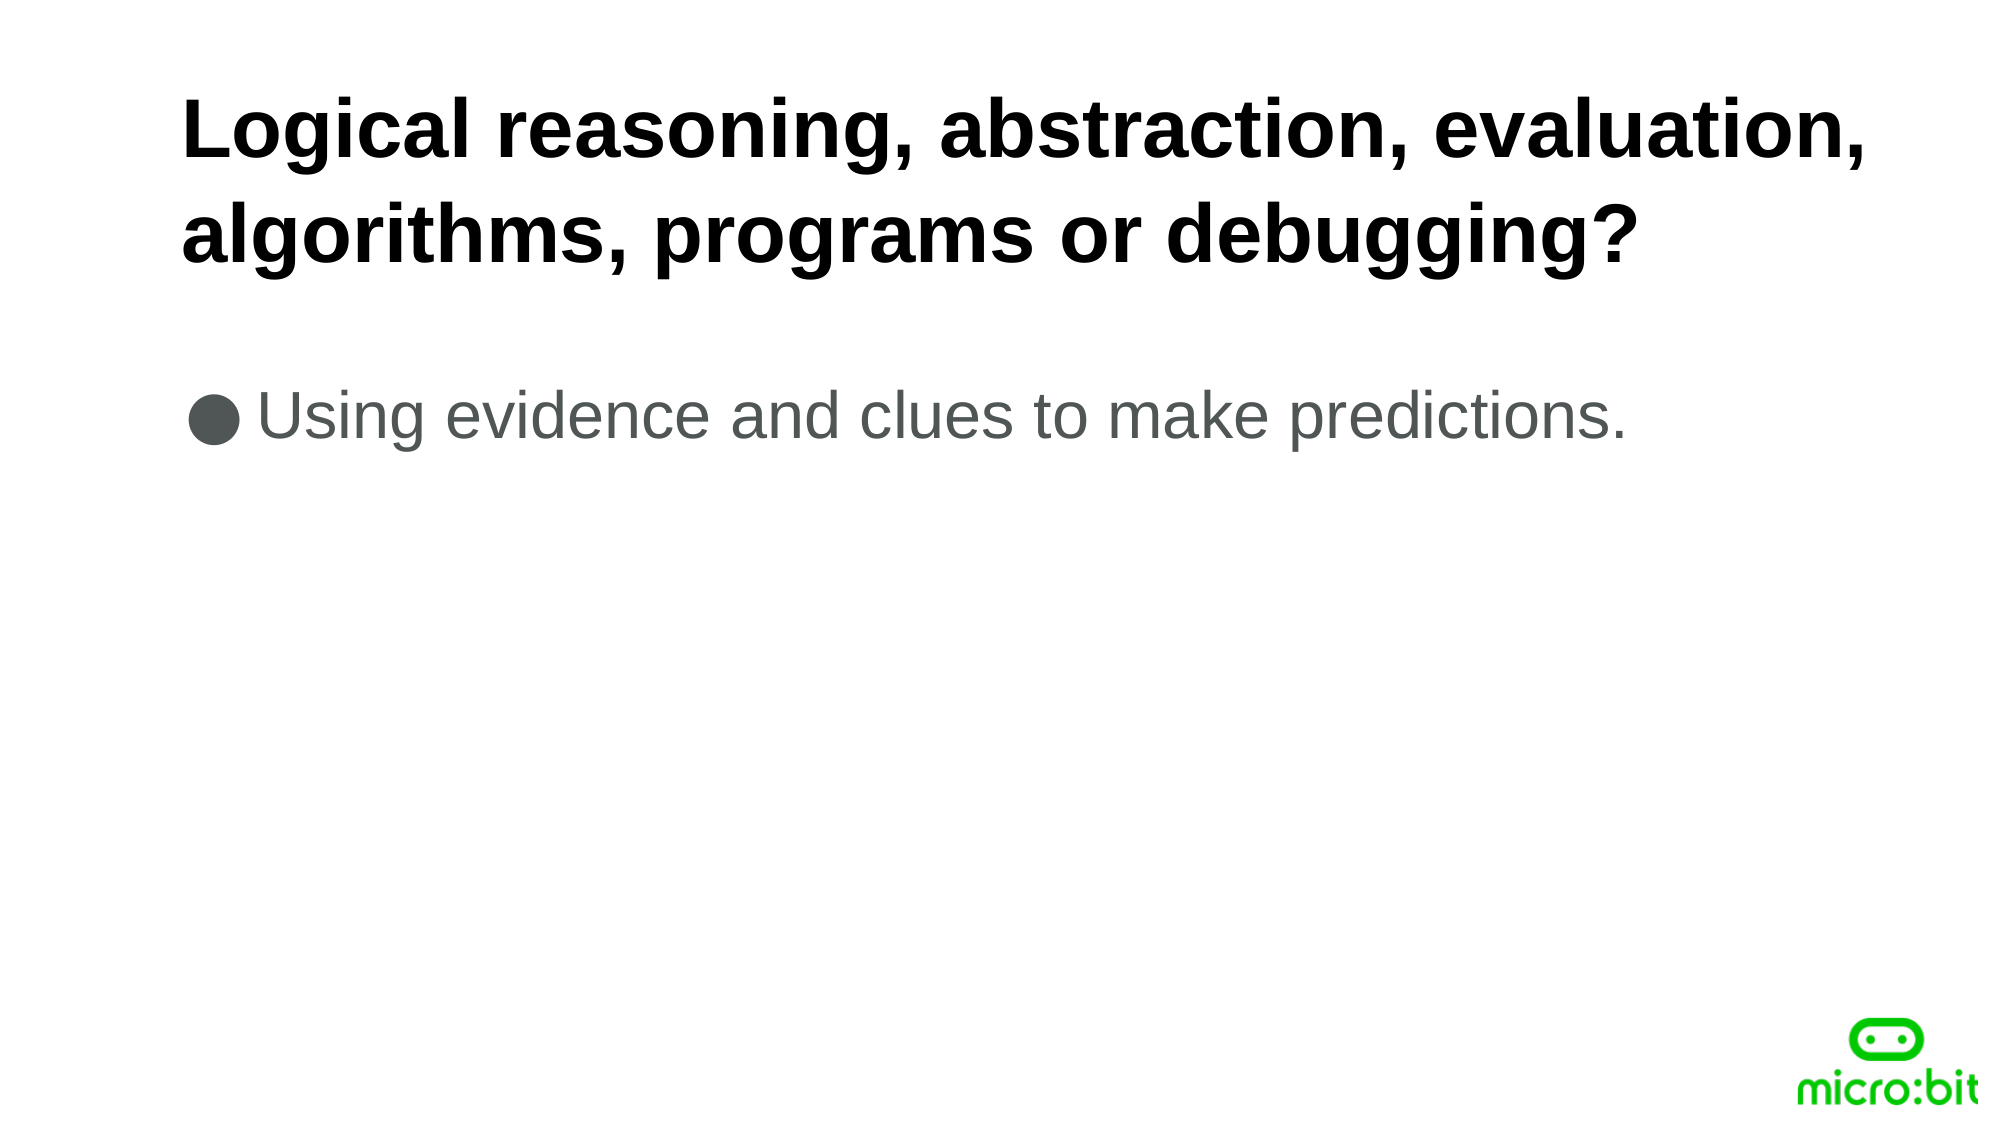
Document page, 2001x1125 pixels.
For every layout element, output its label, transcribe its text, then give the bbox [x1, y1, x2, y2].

text_box Logical reasoning, abstraction, evaluation, algorithms, programs or debugging? Using evidence and clues to make predictions. [166, 60, 1918, 884]
picture [1797, 1017, 1978, 1106]
